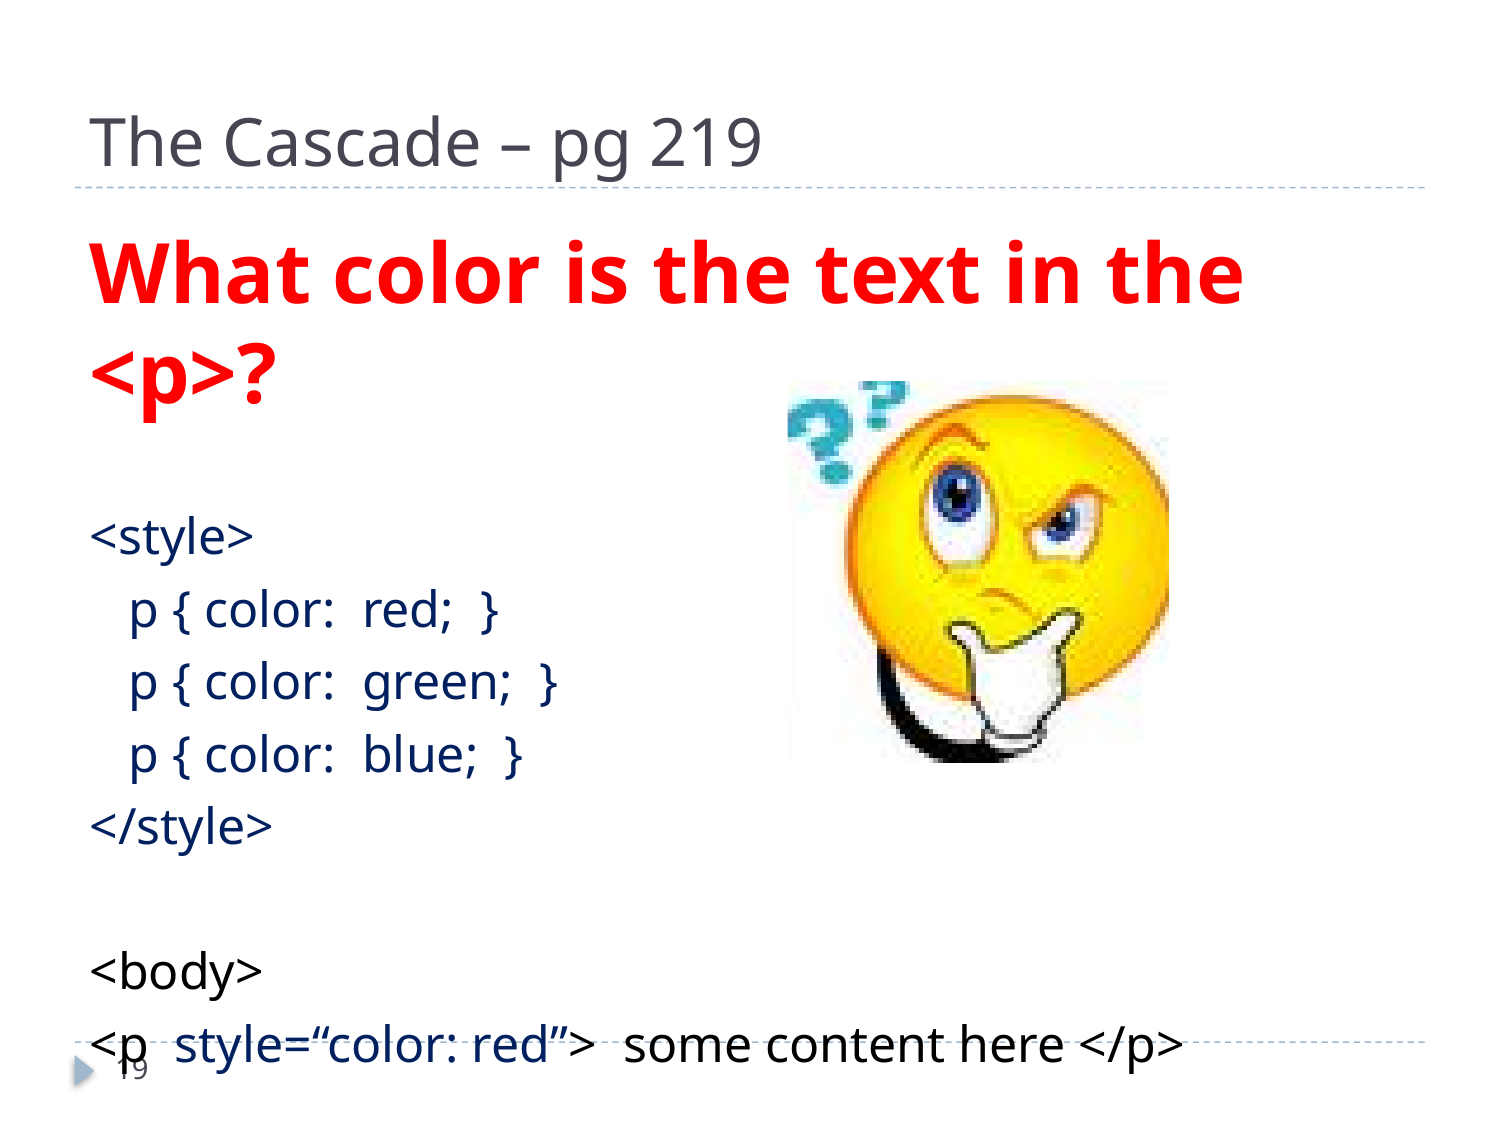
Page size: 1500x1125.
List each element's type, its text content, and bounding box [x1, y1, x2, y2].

picture [787, 381, 1170, 763]
list What color is the text in the <p>? <style> p { color: red; } p { color: green; } p { color: blue; } </style> <body> <p style=“color: red”> some content here </p> [75, 212, 1425, 1100]
title The Cascade – pg 219 [75, 24, 1425, 188]
